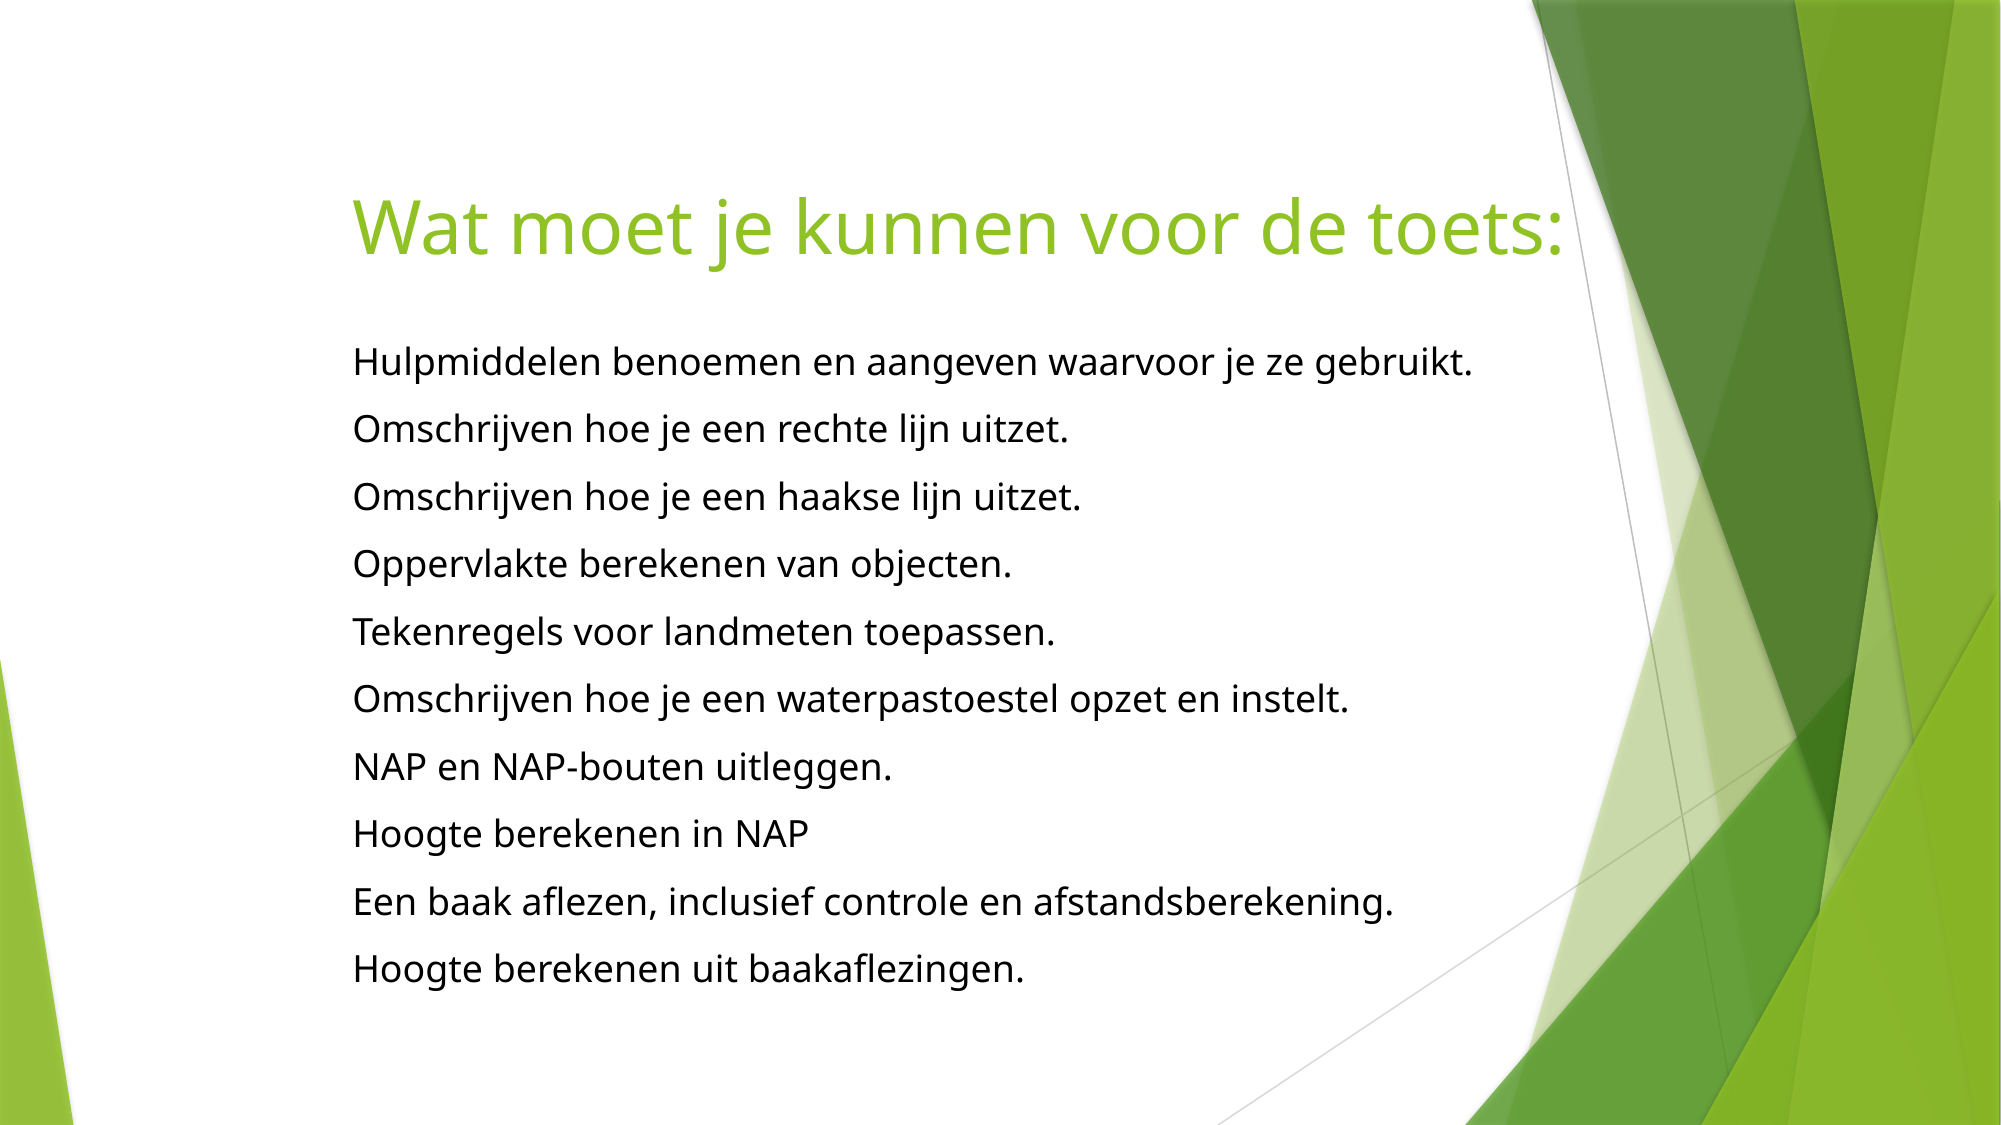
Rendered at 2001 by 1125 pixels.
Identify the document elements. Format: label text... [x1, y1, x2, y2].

text_box Wat moet je kunnen voor de toets: Hulpmiddelen benoemen en aangeven waarvoor je ze gebruikt. Omschrijven hoe je een rechte lijn uitzet. Omschrijven hoe je een haakse lijn uitzet. Oppervlakte berekenen van objecten. Tekenregels voor landmeten toepassen. Omschrijven hoe je een waterpastoestel opzet en instelt. NAP en NAP-bouten uitleggen. Hoogte berekenen in NAP Een baak aflezen, inclusief controle en afstandsberekening. Hoogte berekenen uit baakaflezingen. [337, 172, 1582, 1065]
